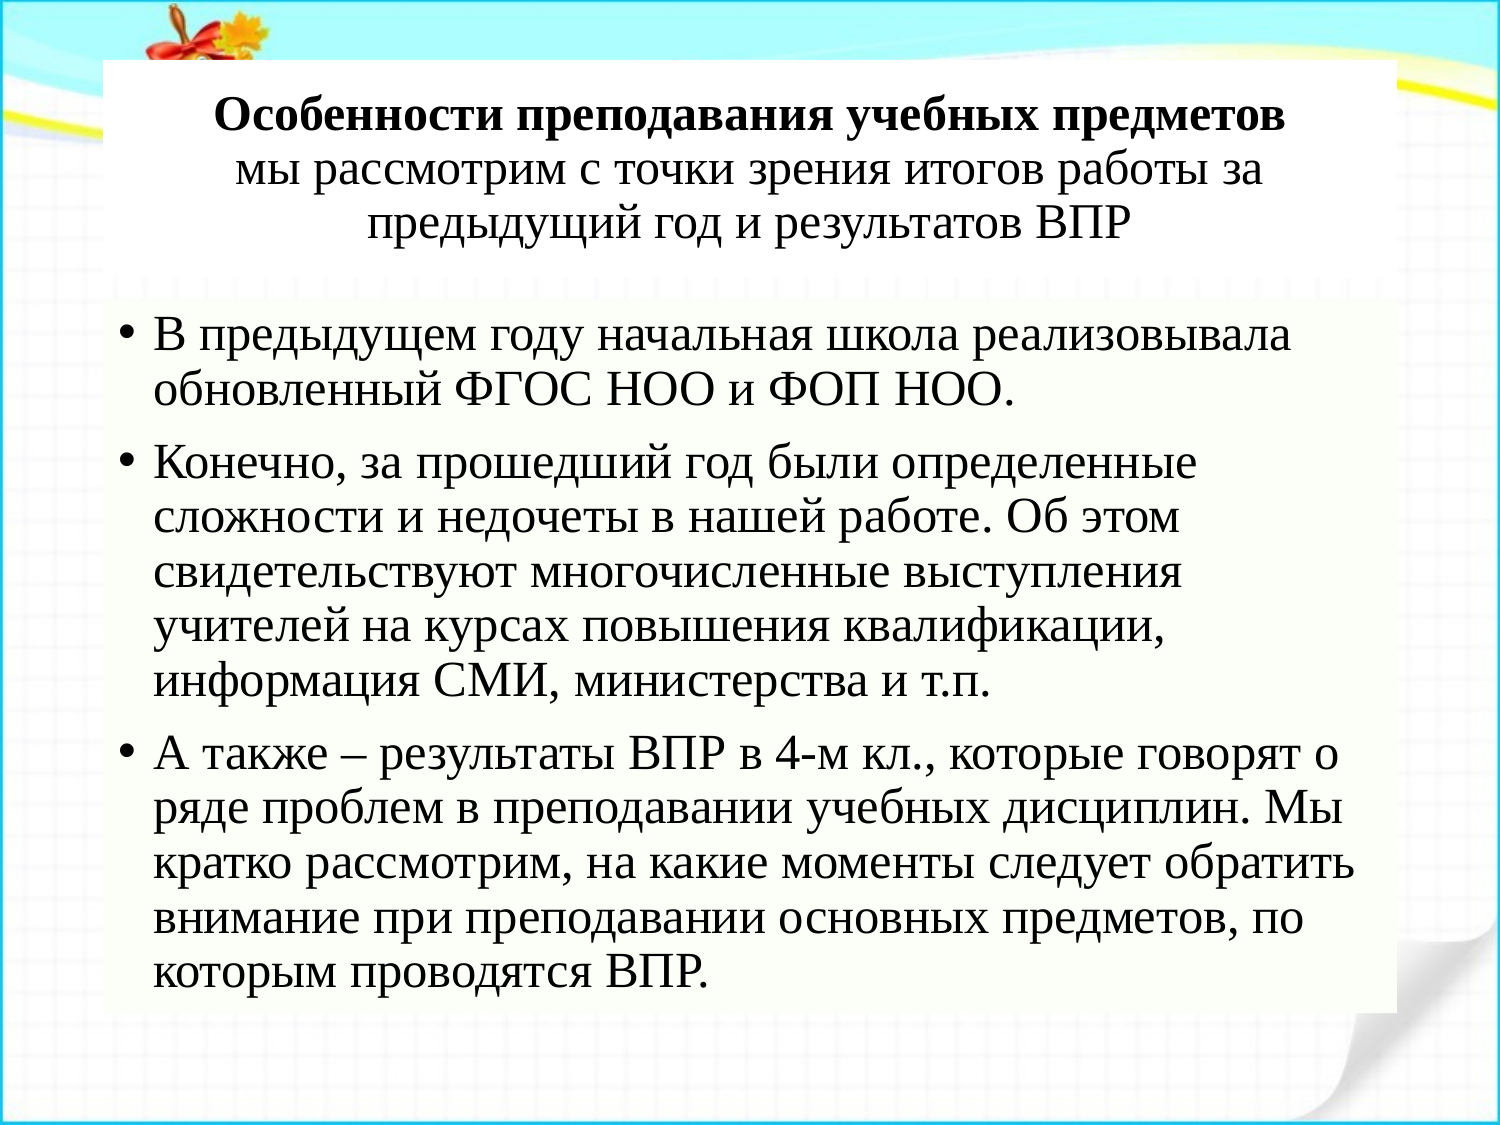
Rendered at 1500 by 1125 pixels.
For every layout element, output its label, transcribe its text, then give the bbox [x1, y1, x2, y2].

picture [0, 0, 1500, 1125]
title Особенности преподавания учебных предметов мы рассмотрим с точки зрения итогов работы за предыдущий год и результатов ВПР [103, 59, 1397, 278]
list В предыдущем году начальная школа реализовывала обновленный ФГОС НОО и ФОП НОО. Конечно, за прошедший год были определенные сложности и недочеты в нашей работе. Об этом свидетельствуют многочисленные выступления учителей на курсах повышения квалификации, информация СМИ, министерства и т.п. А также – результаты ВПР в 4-м кл., которые говорят о ряде проблем в преподавании учебных дисциплин. Мы кратко рассмотрим, на какие моменты следует обратить внимание при преподавании основных предметов, по которым проводятся ВПР. [103, 299, 1397, 1014]
